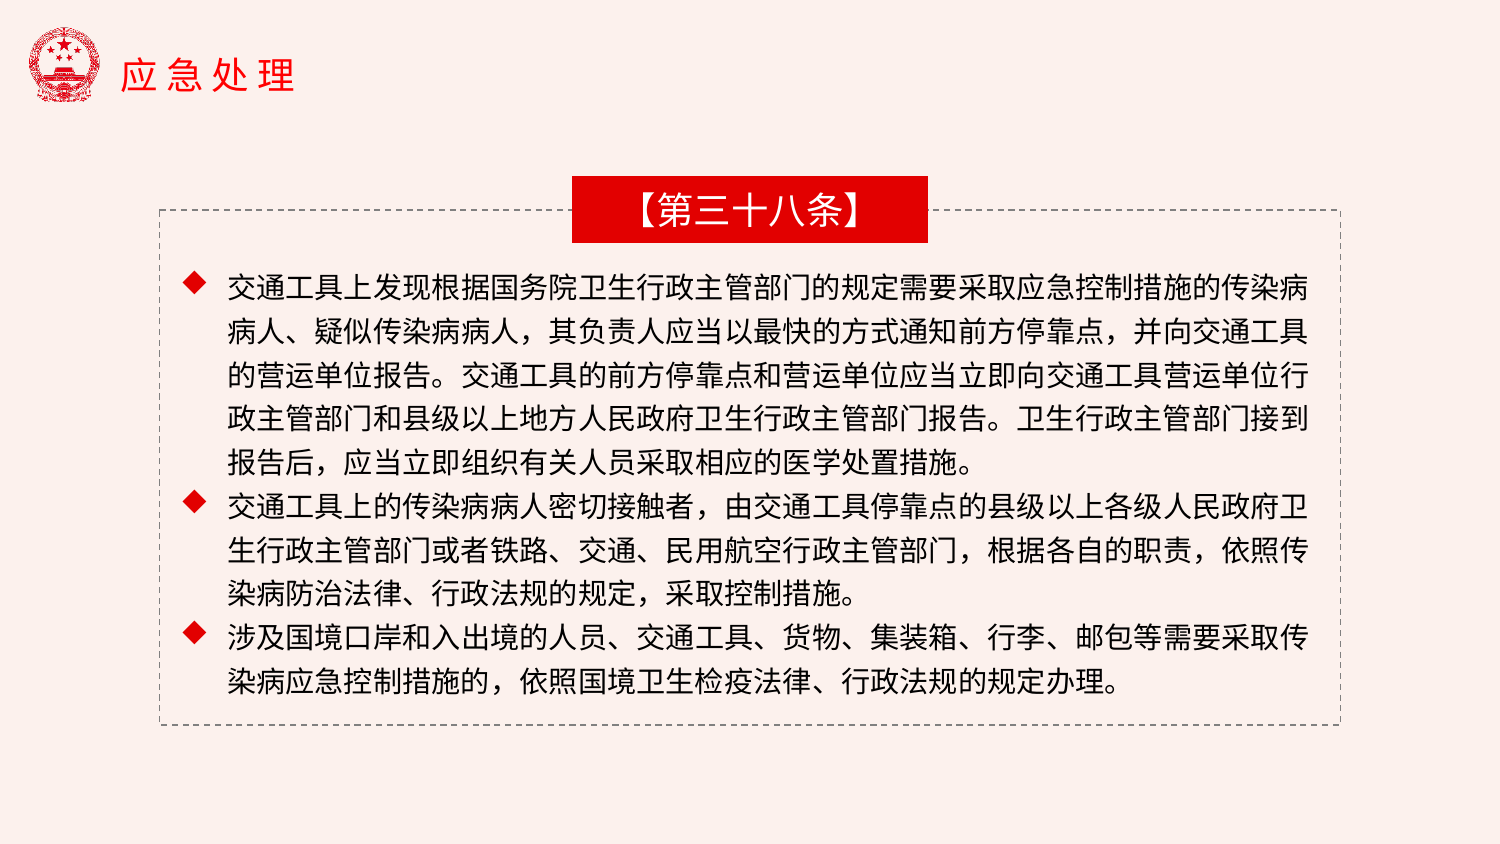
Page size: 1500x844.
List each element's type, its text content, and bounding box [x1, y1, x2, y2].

picture [25, 24, 105, 108]
text_box [158, 209, 1342, 726]
text_box 【第三十八条】 [572, 176, 928, 243]
text_box 交通工具上发现根据国务院卫生行政主管部门的规定需要采取应急控制措施的传染病病人、疑似传染病病人，其负责人应当以最快的方式通知前方停靠点，并向交通工具的营运单位报告。交通工具的前方停靠点和营运单位应当立即向交通工具营运单位行政主管部门和县级以上地方人民政府卫生行政主管部门报告。卫生行政主管部门接到报告后，应当立即组织有关人员采取相应的医学处置措施。 交通工具上的传染病病人密切接触者，由交通工具停靠点的县级以上各级人民政府卫生行政主管部门或者铁路、交通、民用航空行政主管部门，根据各自的职责，依照传染病防治法律、行政法规的规定，采取控制措施。 涉及国境口岸和入出境的人员、交通工具、货物、集装箱、行李、邮包等需要采取传染病应急控制措施的，依照国境卫生检疫法律、行政法规的规定办理。 [168, 255, 1332, 704]
